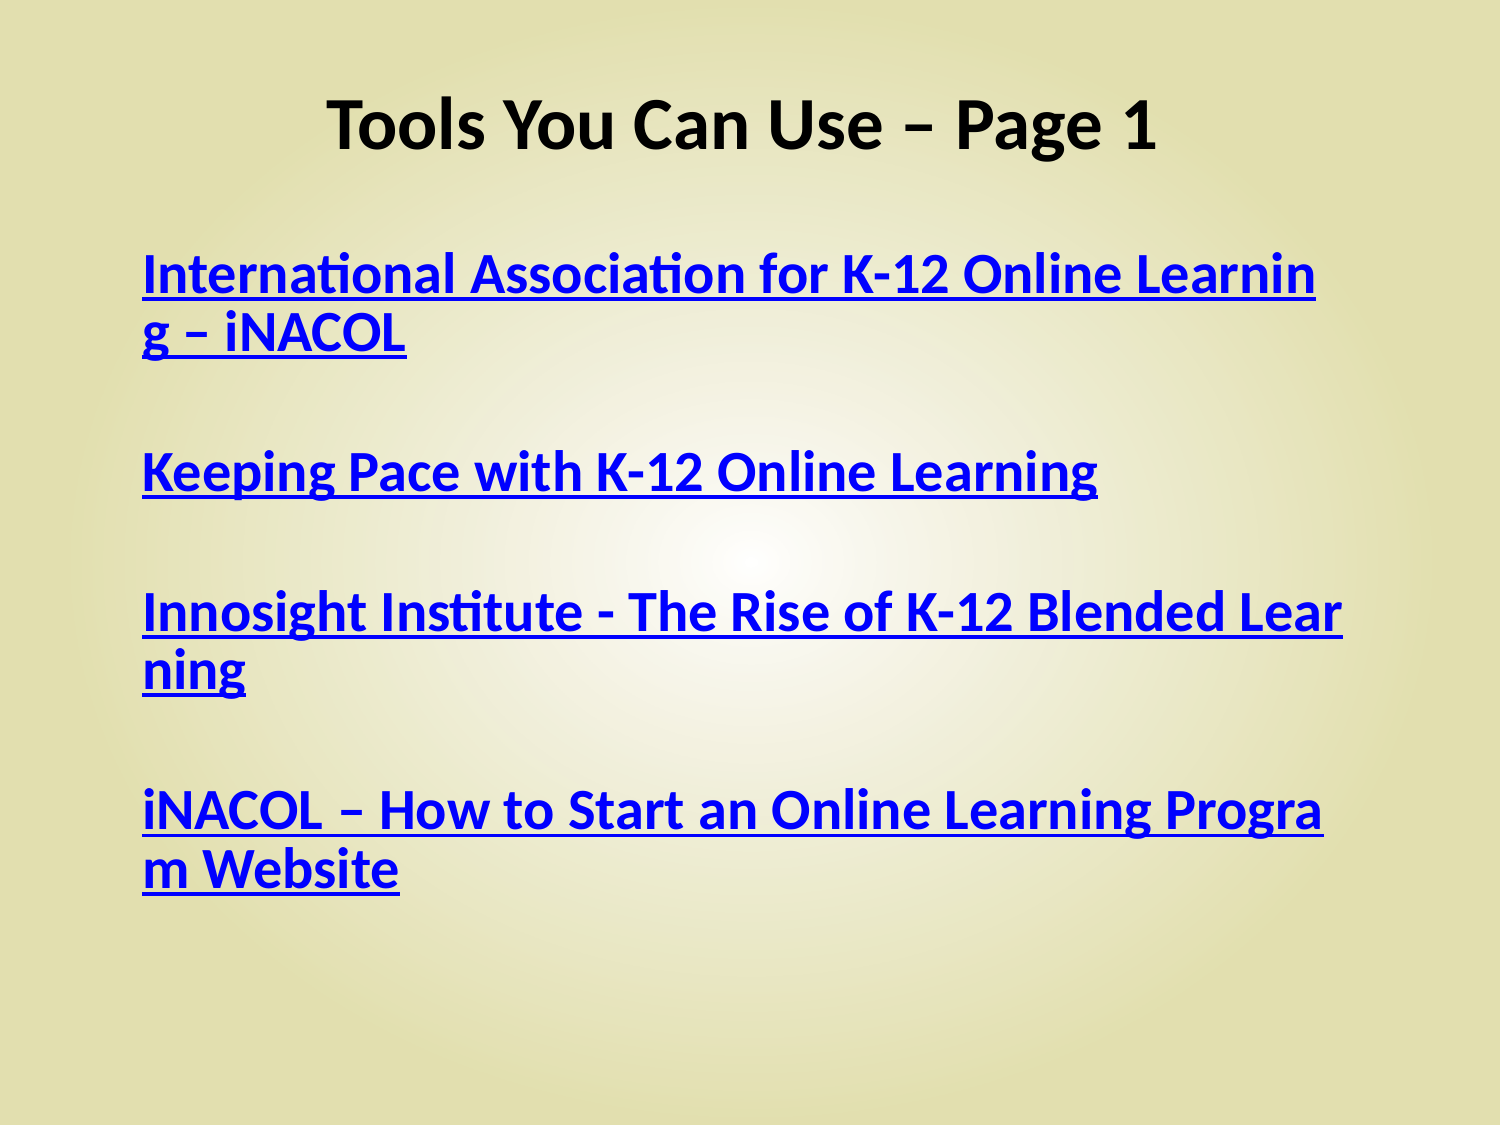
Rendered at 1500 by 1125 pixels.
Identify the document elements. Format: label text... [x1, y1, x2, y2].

picture [0, 0, 1500, 1125]
text_box Tools You Can Use – Page 1 International Association for K-12 Online Learning – iNACOL Keeping Pace with K-12 Online Learning Innosight Institute - The Rise of K-12 Blended Learning iNACOL – How to Start an Online Learning Program Website [127, 67, 1359, 872]
